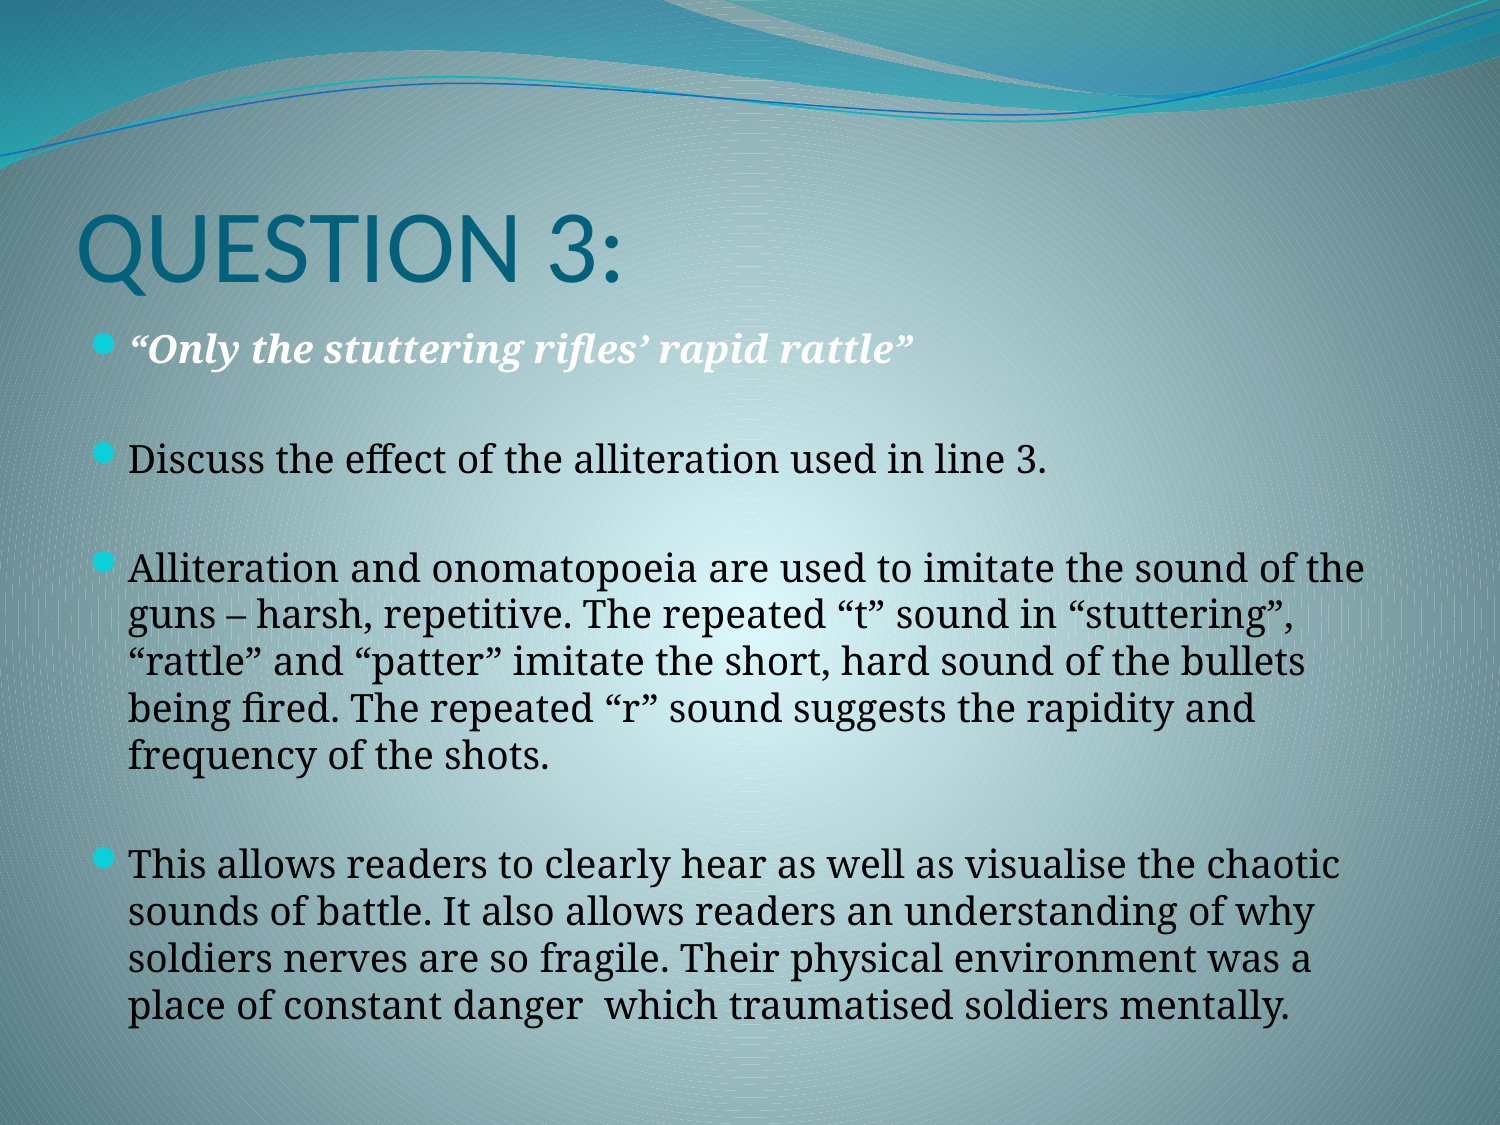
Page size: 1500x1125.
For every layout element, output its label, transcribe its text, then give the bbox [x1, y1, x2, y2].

title QUESTION 3: [75, 115, 1425, 303]
list “Only the stuttering rifles’ rapid rattle” Discuss the effect of the alliteration used in line 3. Alliteration and onomatopoeia are used to imitate the sound of the guns – harsh, repetitive. The repeated “t” sound in “stuttering”, “rattle” and “patter” imitate the short, hard sound of the bullets being fired. The repeated “r” sound suggests the rapidity and frequency of the shots. This allows readers to clearly hear as well as visualise the chaotic sounds of battle. It also allows readers an understanding of why soldiers nerves are so fragile. Their physical environment was a place of constant danger which traumatised soldiers mentally. [75, 317, 1425, 1038]
